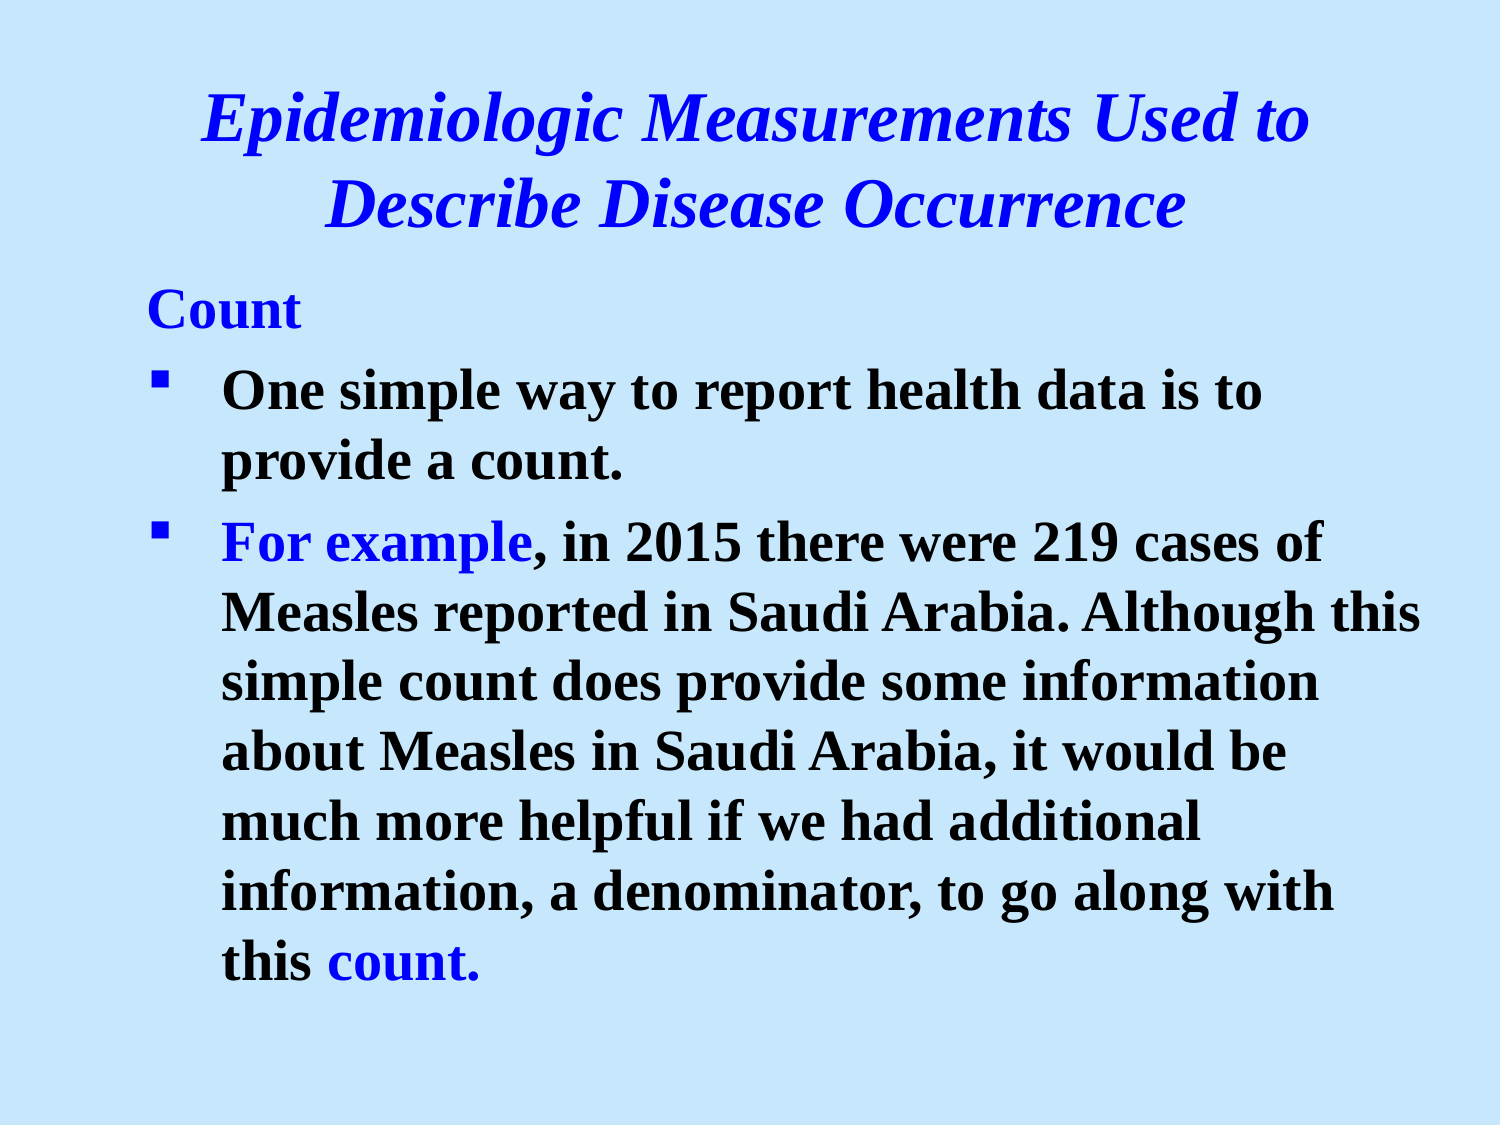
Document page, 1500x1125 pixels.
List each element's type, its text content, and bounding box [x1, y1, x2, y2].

title Epidemiologic Measurements Used to Describe Disease Occurrence [87, 62, 1425, 250]
list Count One simple way to report health data is to provide a count. For example, in 2015 there were 219 cases of Measles reported in Saudi Arabia. Although this simple count does provide some information about Measles in Saudi Arabia, it would be much more helpful if we had additional information, a denominator, to go along with this count. [99, 262, 1438, 1013]
